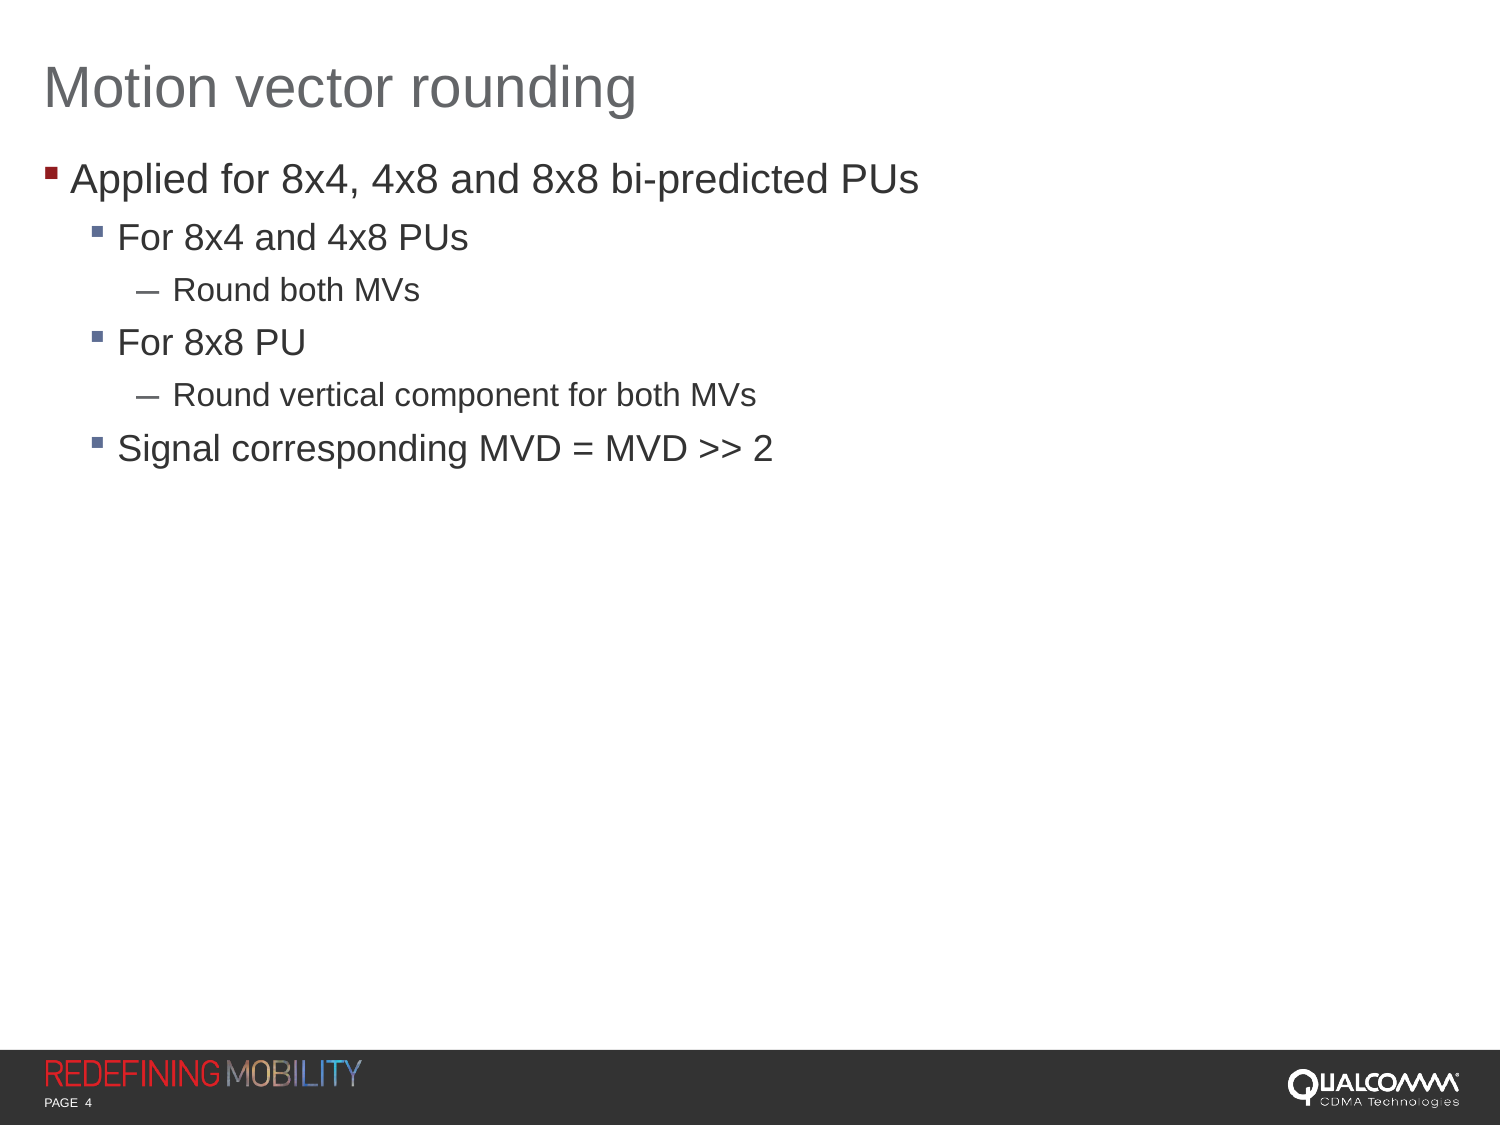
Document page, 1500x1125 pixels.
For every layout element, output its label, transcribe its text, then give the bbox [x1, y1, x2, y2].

title Motion vector rounding [28, 44, 1462, 138]
list Applied for 8x4, 4x8 and 8x8 bi-predicted PUs For 8x4 and 4x8 PUs Round both MVs For 8x8 PU Round vertical component for both MVs Signal corresponding MVD = MVD >> 2 [26, 148, 1475, 1021]
picture [1278, 1058, 1478, 1114]
picture [30, 1048, 372, 1099]
